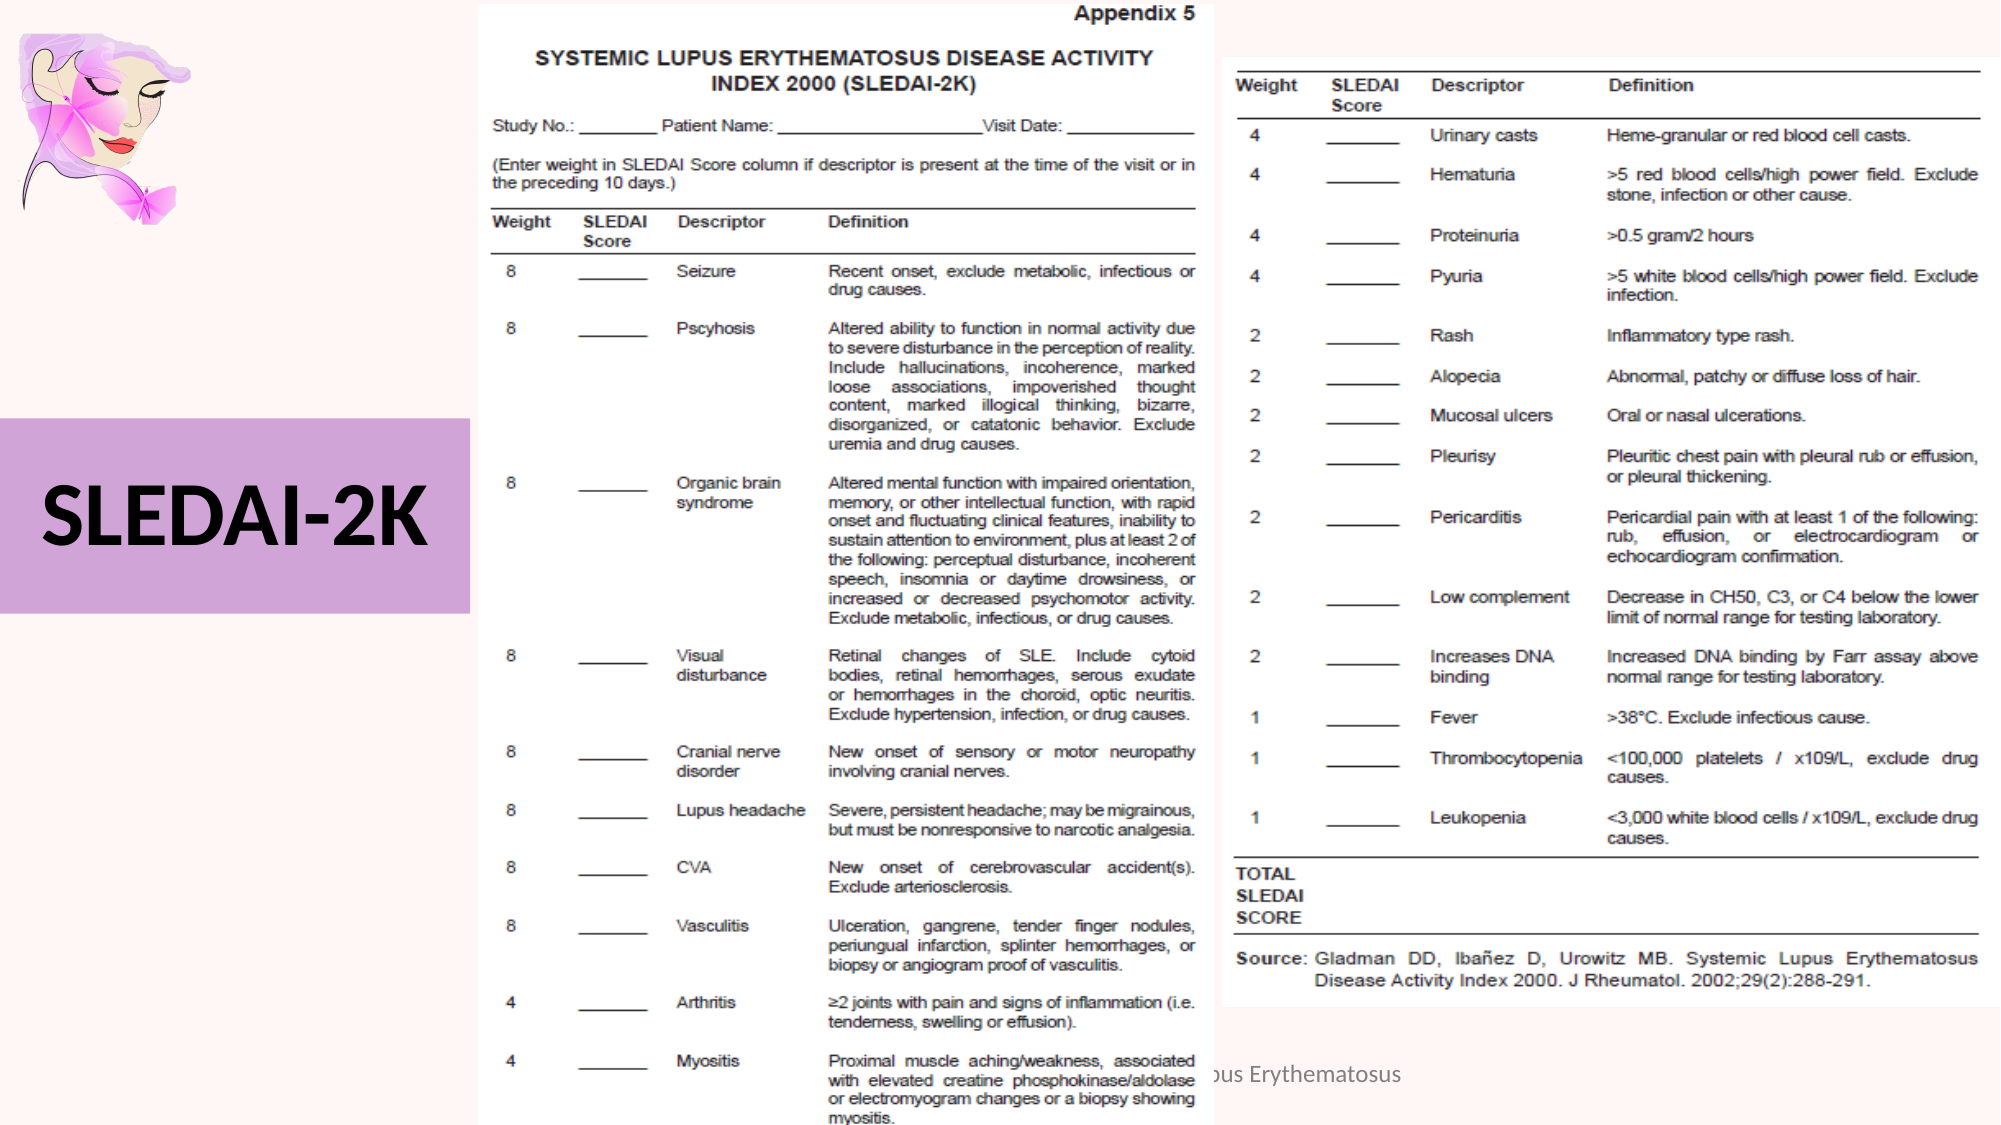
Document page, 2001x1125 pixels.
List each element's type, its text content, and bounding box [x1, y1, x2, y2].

picture [478, 4, 1214, 1125]
picture [1221, 57, 2000, 1007]
title SLEDAI-2K [0, 418, 471, 614]
picture [0, 10, 212, 250]
